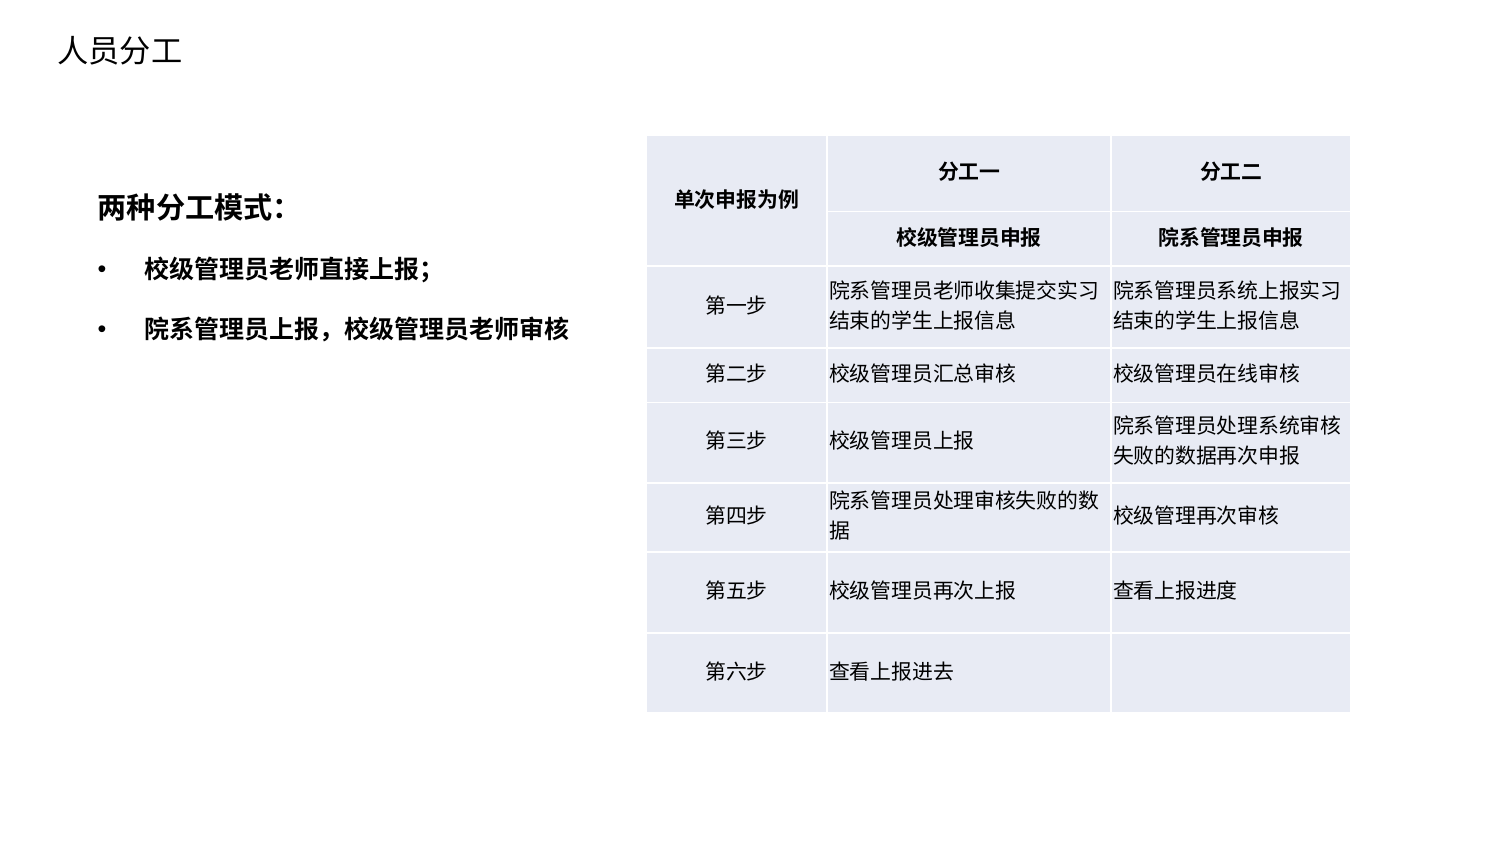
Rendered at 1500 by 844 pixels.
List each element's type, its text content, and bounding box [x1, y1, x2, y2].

table_cell 院系管理员申报 [1112, 212, 1350, 265]
table_cell 第五步 [647, 553, 826, 632]
table_cell 第六步 [647, 634, 826, 712]
title 人员分工 [42, 11, 939, 77]
table_cell 校级管理员在线审核 [1112, 349, 1350, 402]
table_cell 院系管理员处理审核失败的数据 [828, 484, 1110, 551]
table_cell 校级管理员汇总审核 [828, 349, 1110, 402]
table_cell 查看上报进去 [828, 634, 1110, 712]
table_cell [1112, 634, 1350, 712]
table_cell 第四步 [647, 484, 826, 551]
table_cell 第二步 [647, 349, 826, 402]
table_cell 第一步 [647, 267, 826, 347]
table_cell 校级管理员上报 [828, 403, 1110, 482]
table_header 分工二 [1112, 136, 1350, 211]
table_cell 校级管理员申报 [828, 212, 1110, 265]
table_cell 院系管理员处理系统审核失败的数据再次申报 [1112, 403, 1350, 482]
table_header 单次申报为例 [647, 136, 826, 265]
table_cell 第三步 [647, 403, 826, 482]
table_cell 院系管理员系统上报实习结束的学生上报信息 [1112, 267, 1350, 347]
table_cell 校级管理再次审核 [1112, 484, 1350, 551]
table_header 分工一 [828, 136, 1110, 211]
table_cell 查看上报进度 [1112, 553, 1350, 632]
table_cell 校级管理员再次上报 [828, 553, 1110, 632]
text_box 两种分工模式： 校级管理员老师直接上报； 院系管理员上报，校级管理员老师审核 [82, 146, 645, 477]
table_cell 院系管理员老师收集提交实习结束的学生上报信息 [828, 267, 1110, 347]
